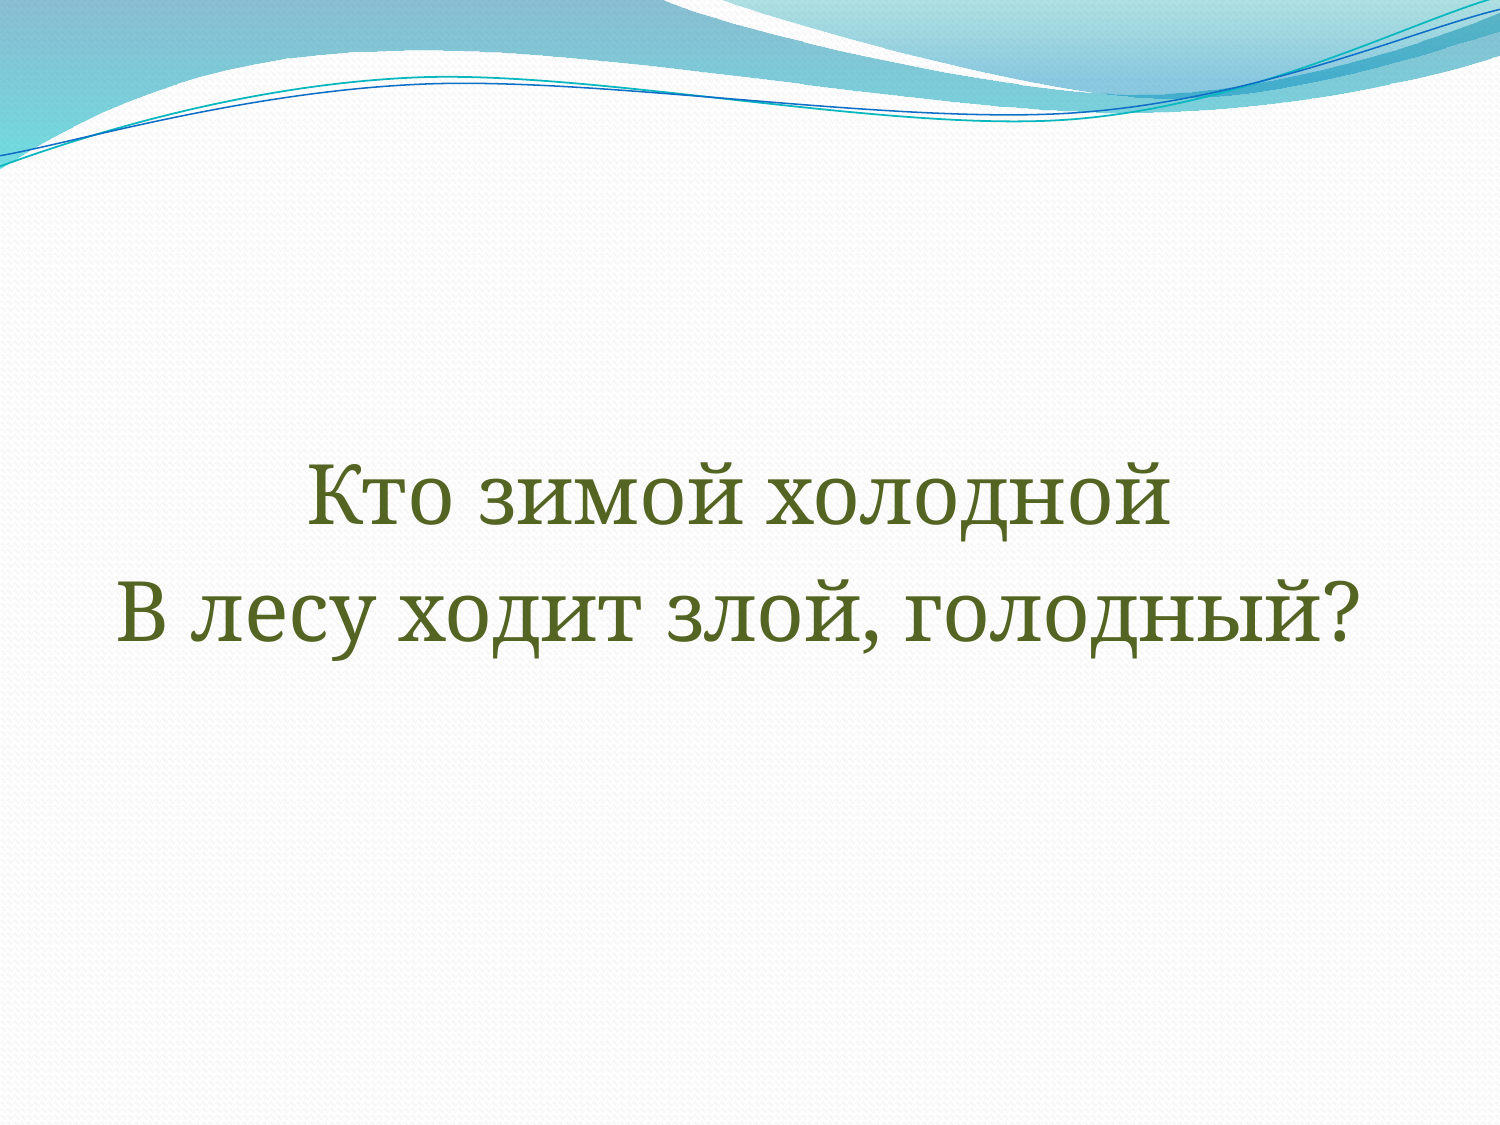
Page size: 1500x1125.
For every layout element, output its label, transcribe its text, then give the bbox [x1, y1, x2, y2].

list Кто зимой холодной В лесу ходит злой, голодный? [75, 317, 1425, 1038]
